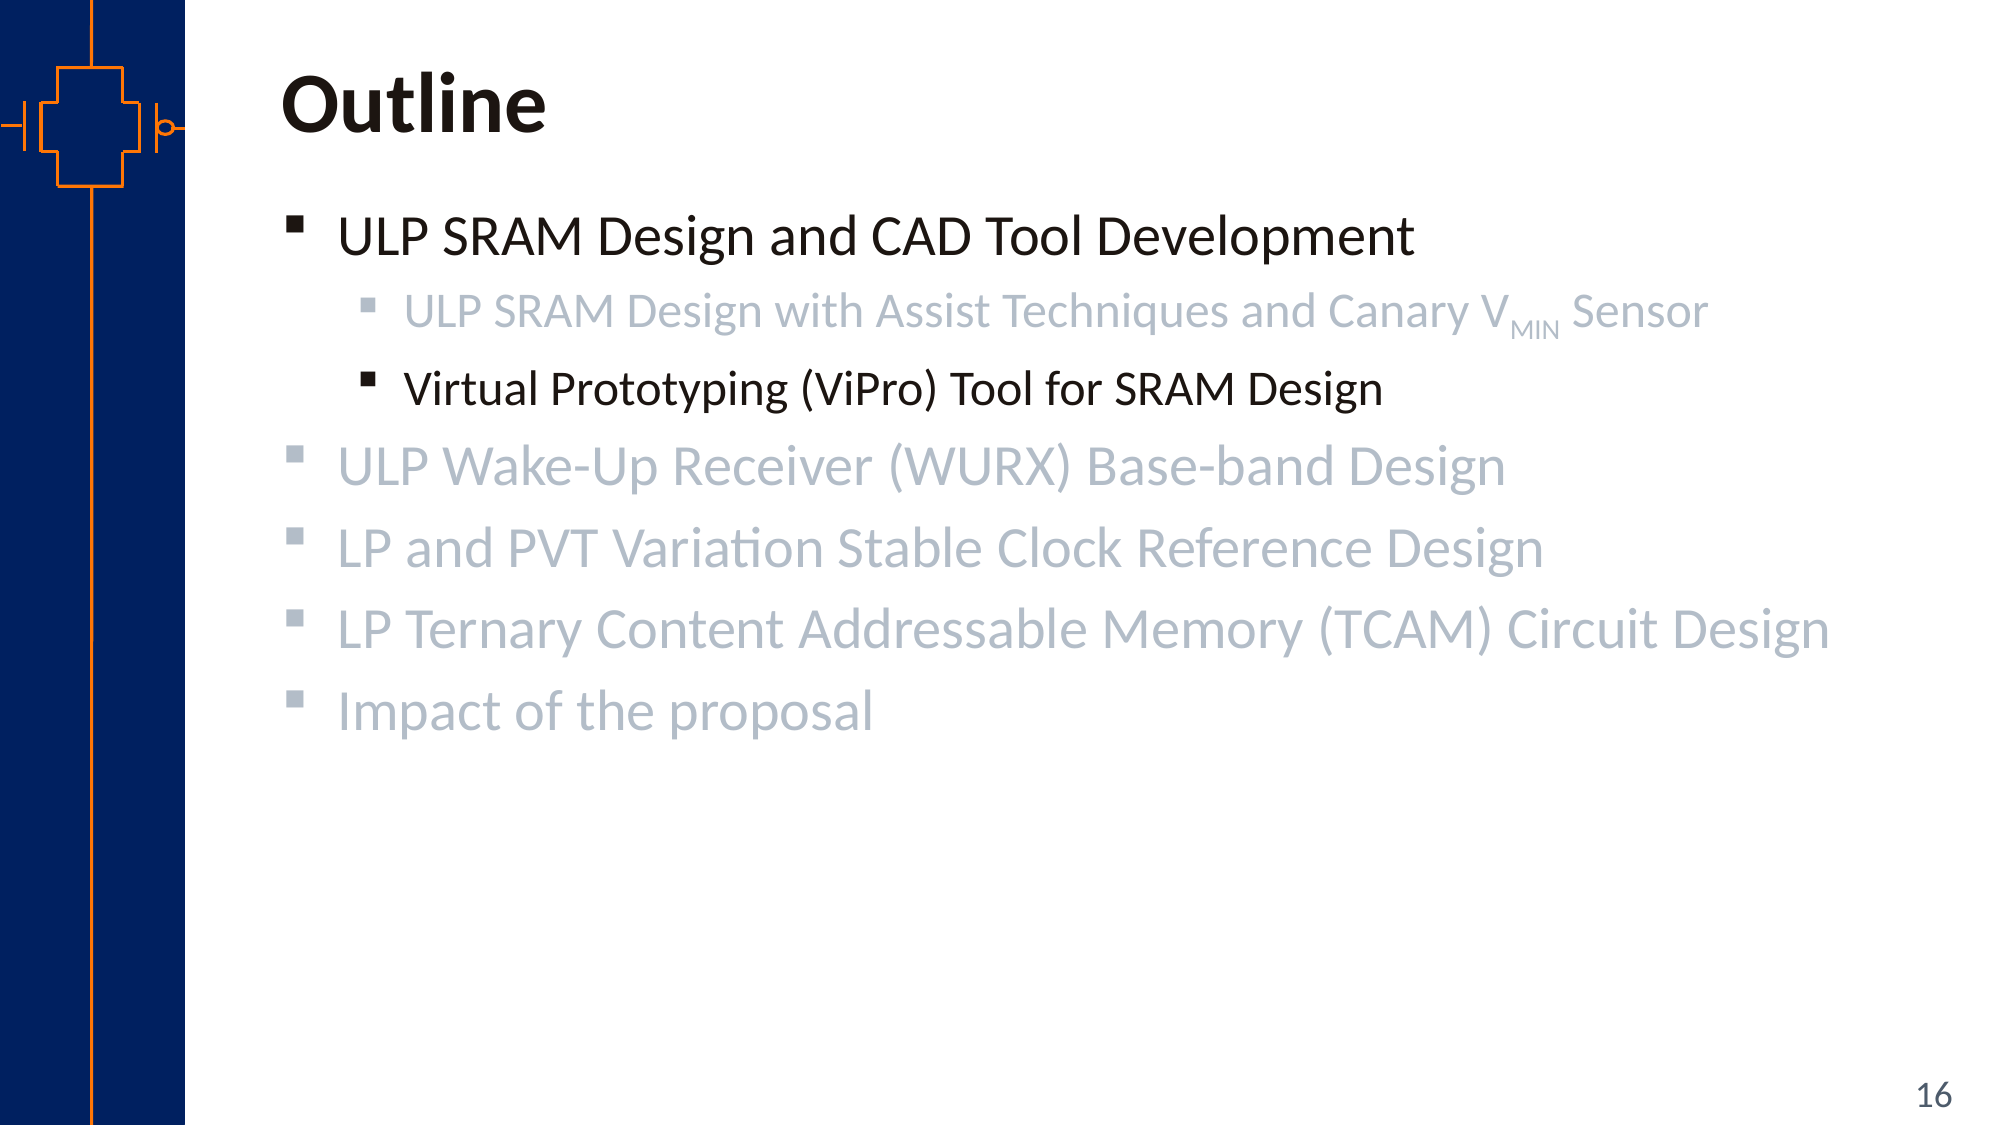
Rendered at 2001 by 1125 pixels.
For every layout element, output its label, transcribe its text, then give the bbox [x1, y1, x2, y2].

list ULP SRAM Design and CAD Tool Development ULP SRAM Design with Assist Techniques and Canary VMIN Sensor Virtual Prototyping (ViPro) Tool for SRAM Design ULP Wake-Up Receiver (WURX) Base-band Design LP and PVT Variation Stable Clock Reference Design LP Ternary Content Addressable Memory (TCAM) Circuit Design Impact of the proposal [266, 189, 1900, 1049]
title Outline [266, 37, 1850, 157]
slide_number 16 [1899, 1062, 1984, 1123]
